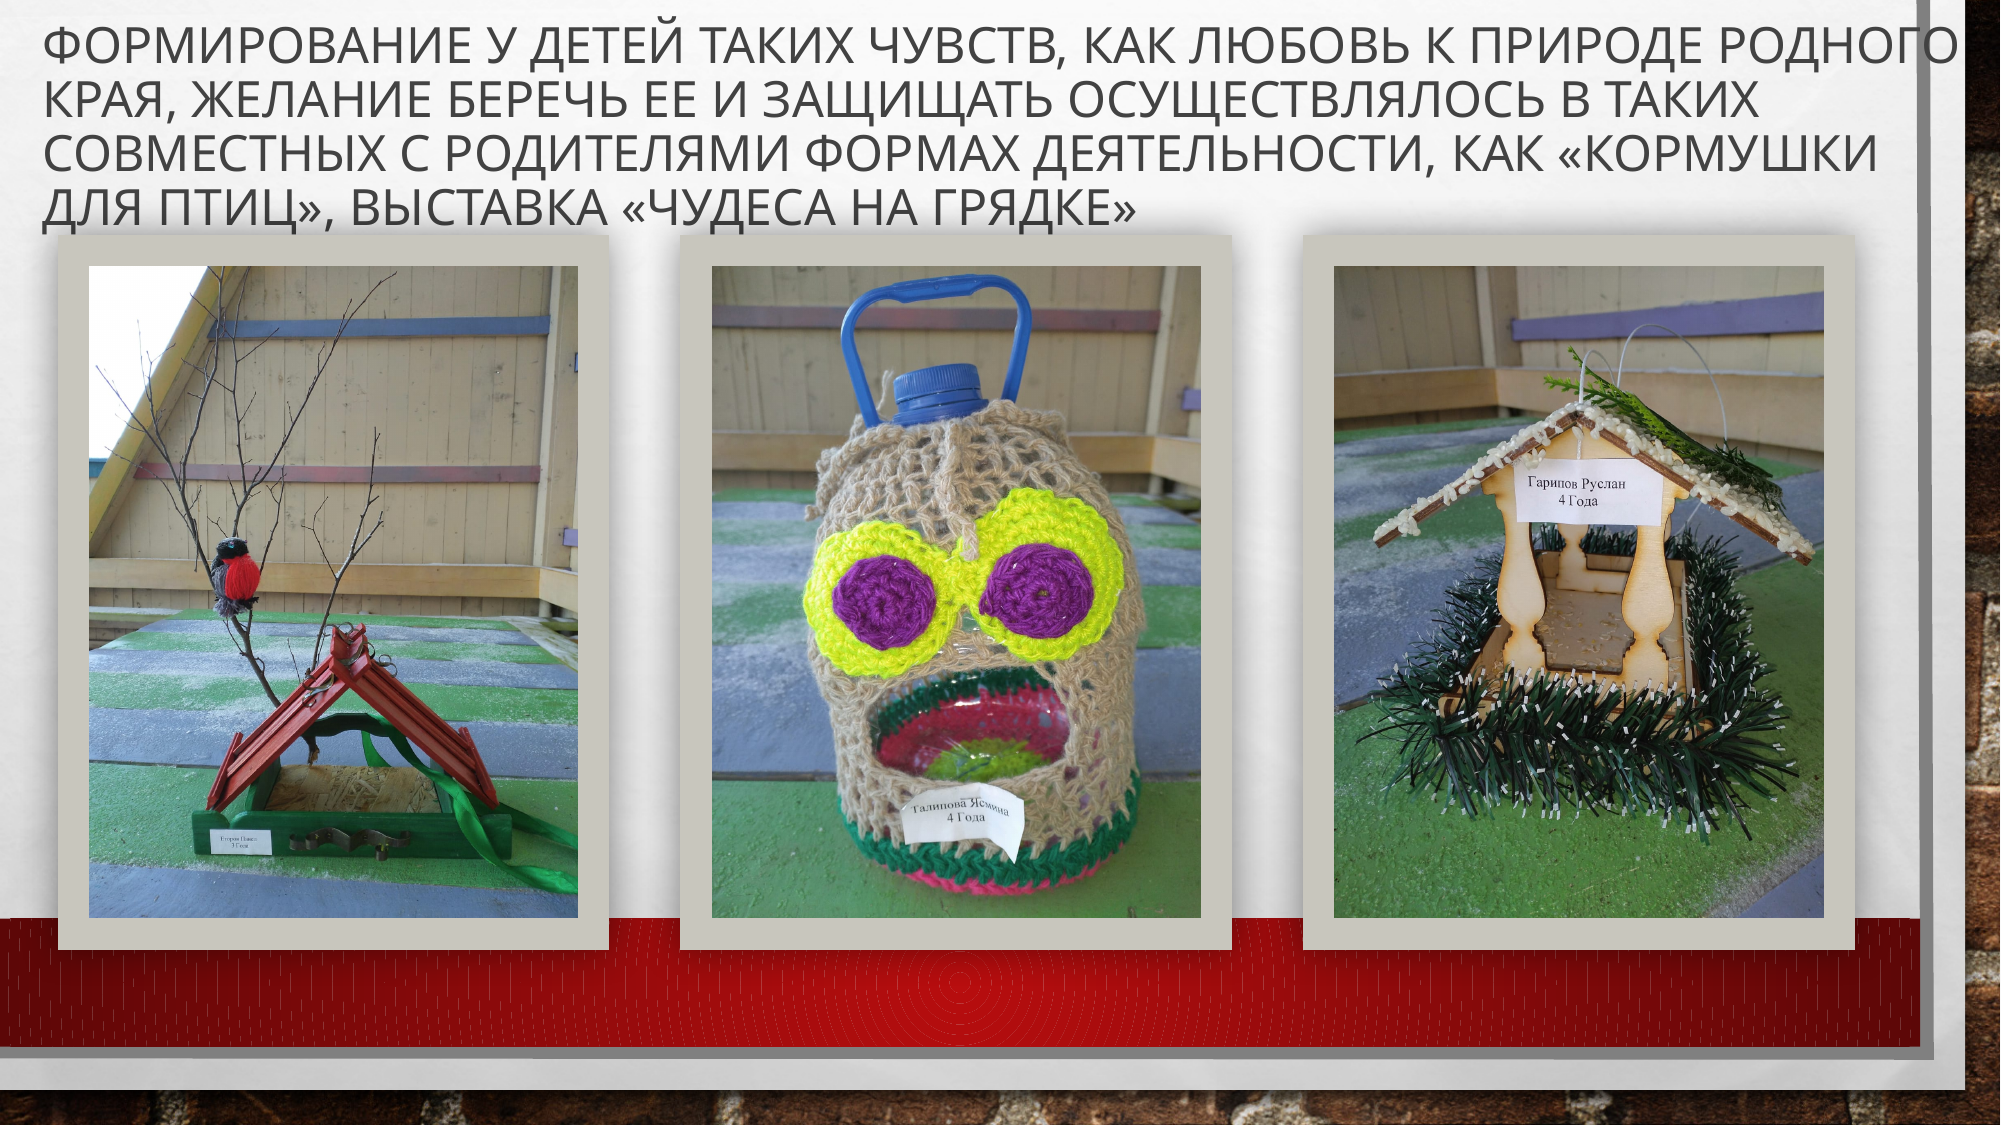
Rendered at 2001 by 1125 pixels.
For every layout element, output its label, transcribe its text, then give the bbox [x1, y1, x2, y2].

title Формирование у детей таких чувств, как любовь к природе родного края, желание беречь ее и защищать осуществлялось в таких совместных с родителями формах деятельности, как «Кормушки для птиц», выставка «Чудеса на грядке» [27, 0, 2000, 380]
picture [1333, 265, 1824, 919]
picture [711, 265, 1202, 919]
picture [88, 265, 579, 919]
list с [111, 711, 1459, 991]
picture [0, 380, 2000, 1125]
